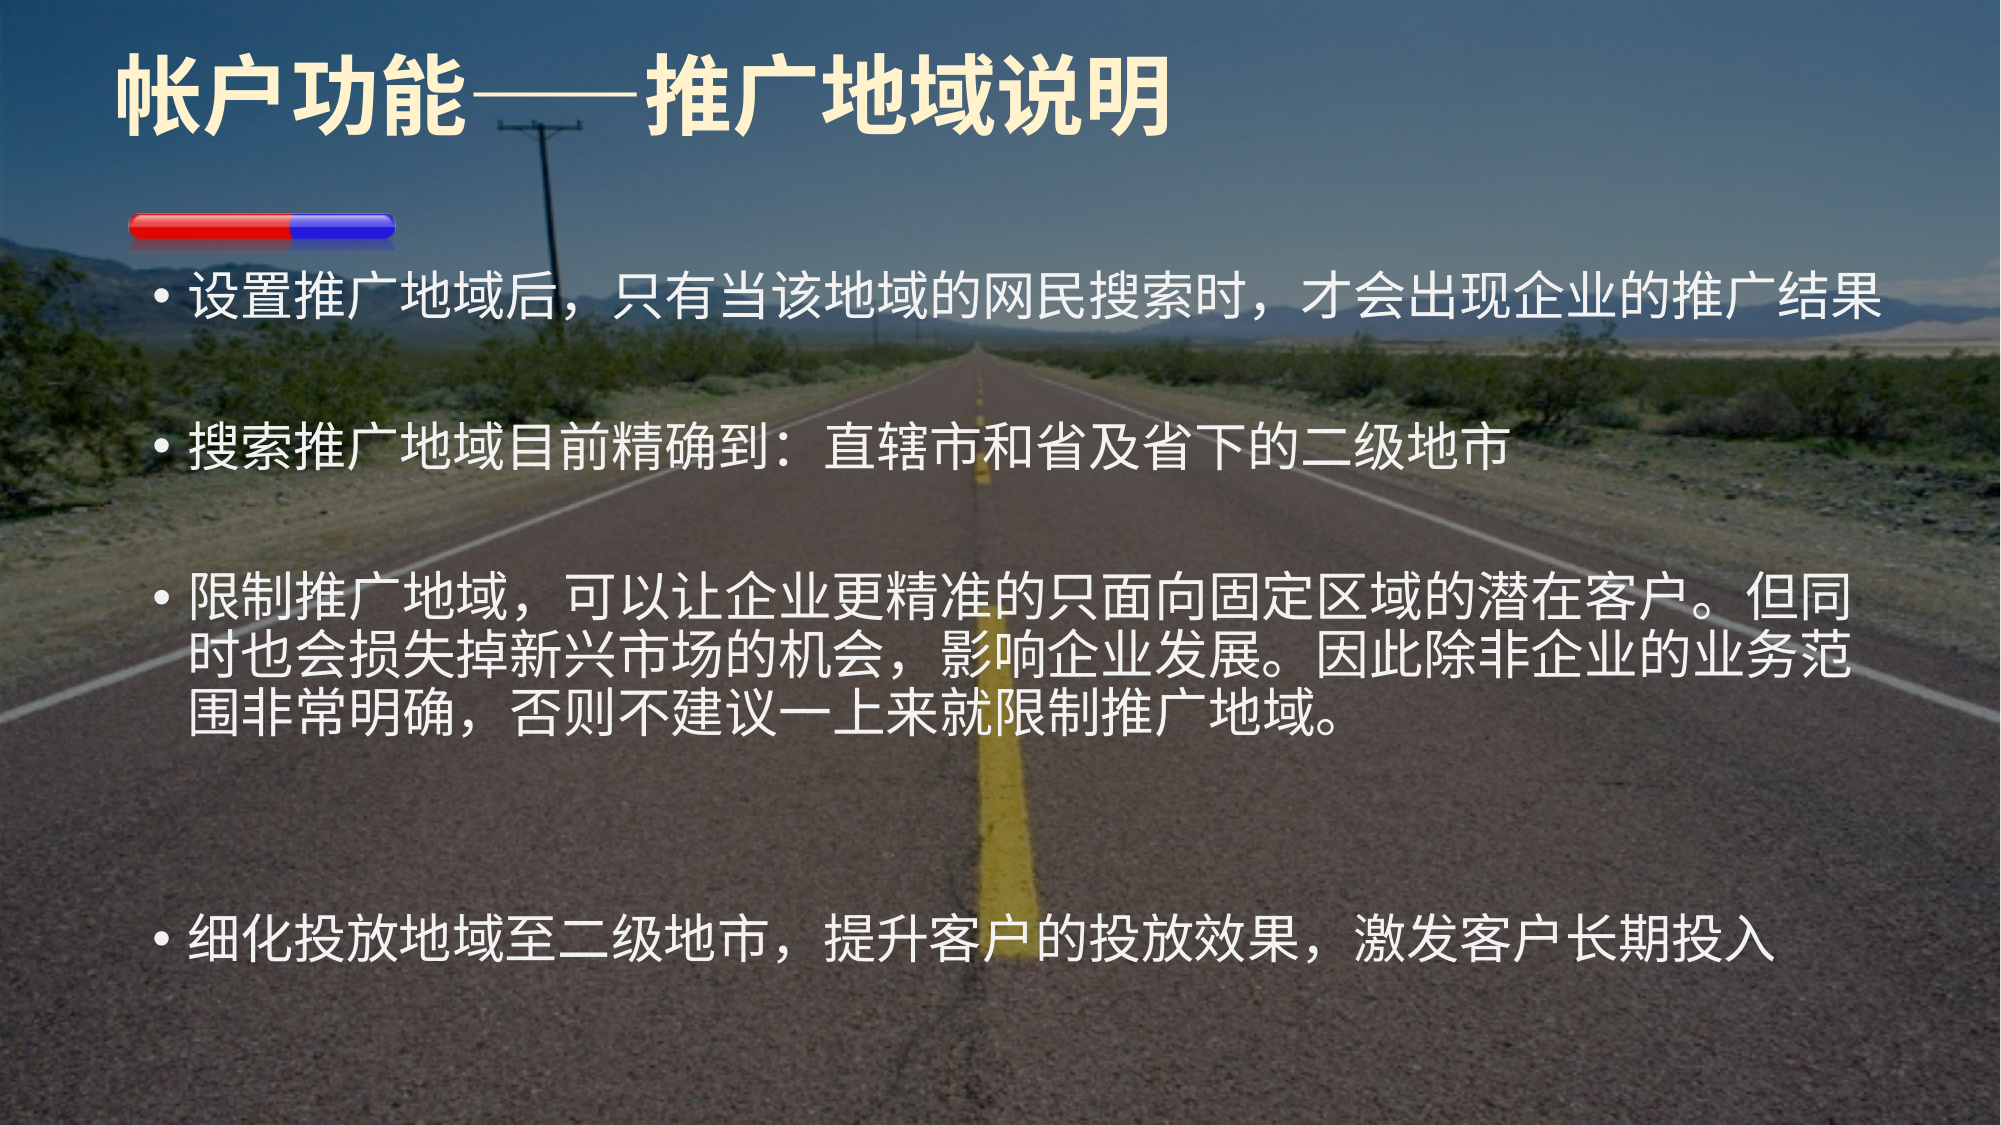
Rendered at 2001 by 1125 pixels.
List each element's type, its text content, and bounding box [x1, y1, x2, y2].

title 帐户功能——推广地域说明 [99, 45, 1521, 203]
picture [0, 0, 2001, 1125]
list 设置推广地域后，只有当该地域的网民搜索时，才会出现企业的推广结果 搜索推广地域目前精确到：直辖市和省及省下的二级地市 限制推广地域，可以让企业更精准的只面向固定区域的潜在客户。但同时也会损失掉新兴市场的机会，影响企业发展。因此除非企业的业务范围非常明确，否则不建议一上来就限制推广地域。 细化投放地域至二级地市，提升客户的投放效果，激发客户长期投入 [137, 262, 1900, 1005]
